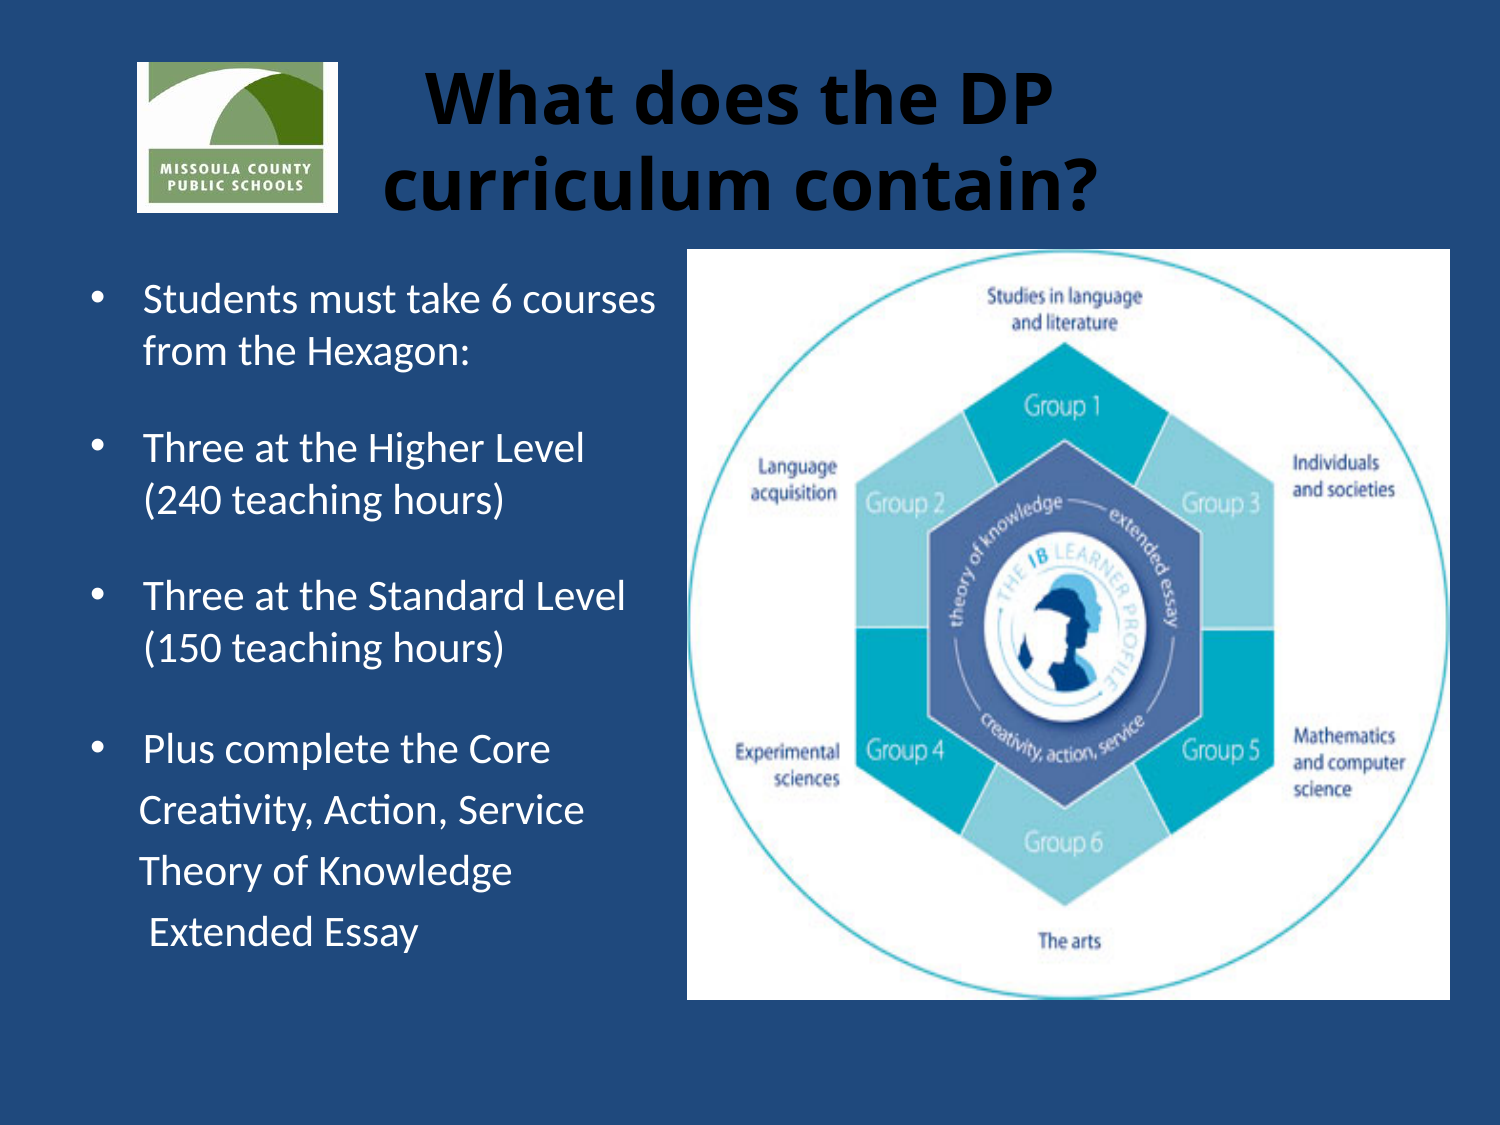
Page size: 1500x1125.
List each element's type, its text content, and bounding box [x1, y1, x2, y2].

picture [687, 249, 1451, 1001]
title What does the DP curriculum contain? [75, 45, 1425, 233]
picture [137, 62, 338, 213]
list Students must take 6 courses from the Hexagon: Three at the Higher Level (240 teaching hours) Three at the Standard Level (150 teaching hours) Plus complete the Core Creativity, Action, Service Theory of Knowledge Extended Essay [75, 262, 682, 975]
